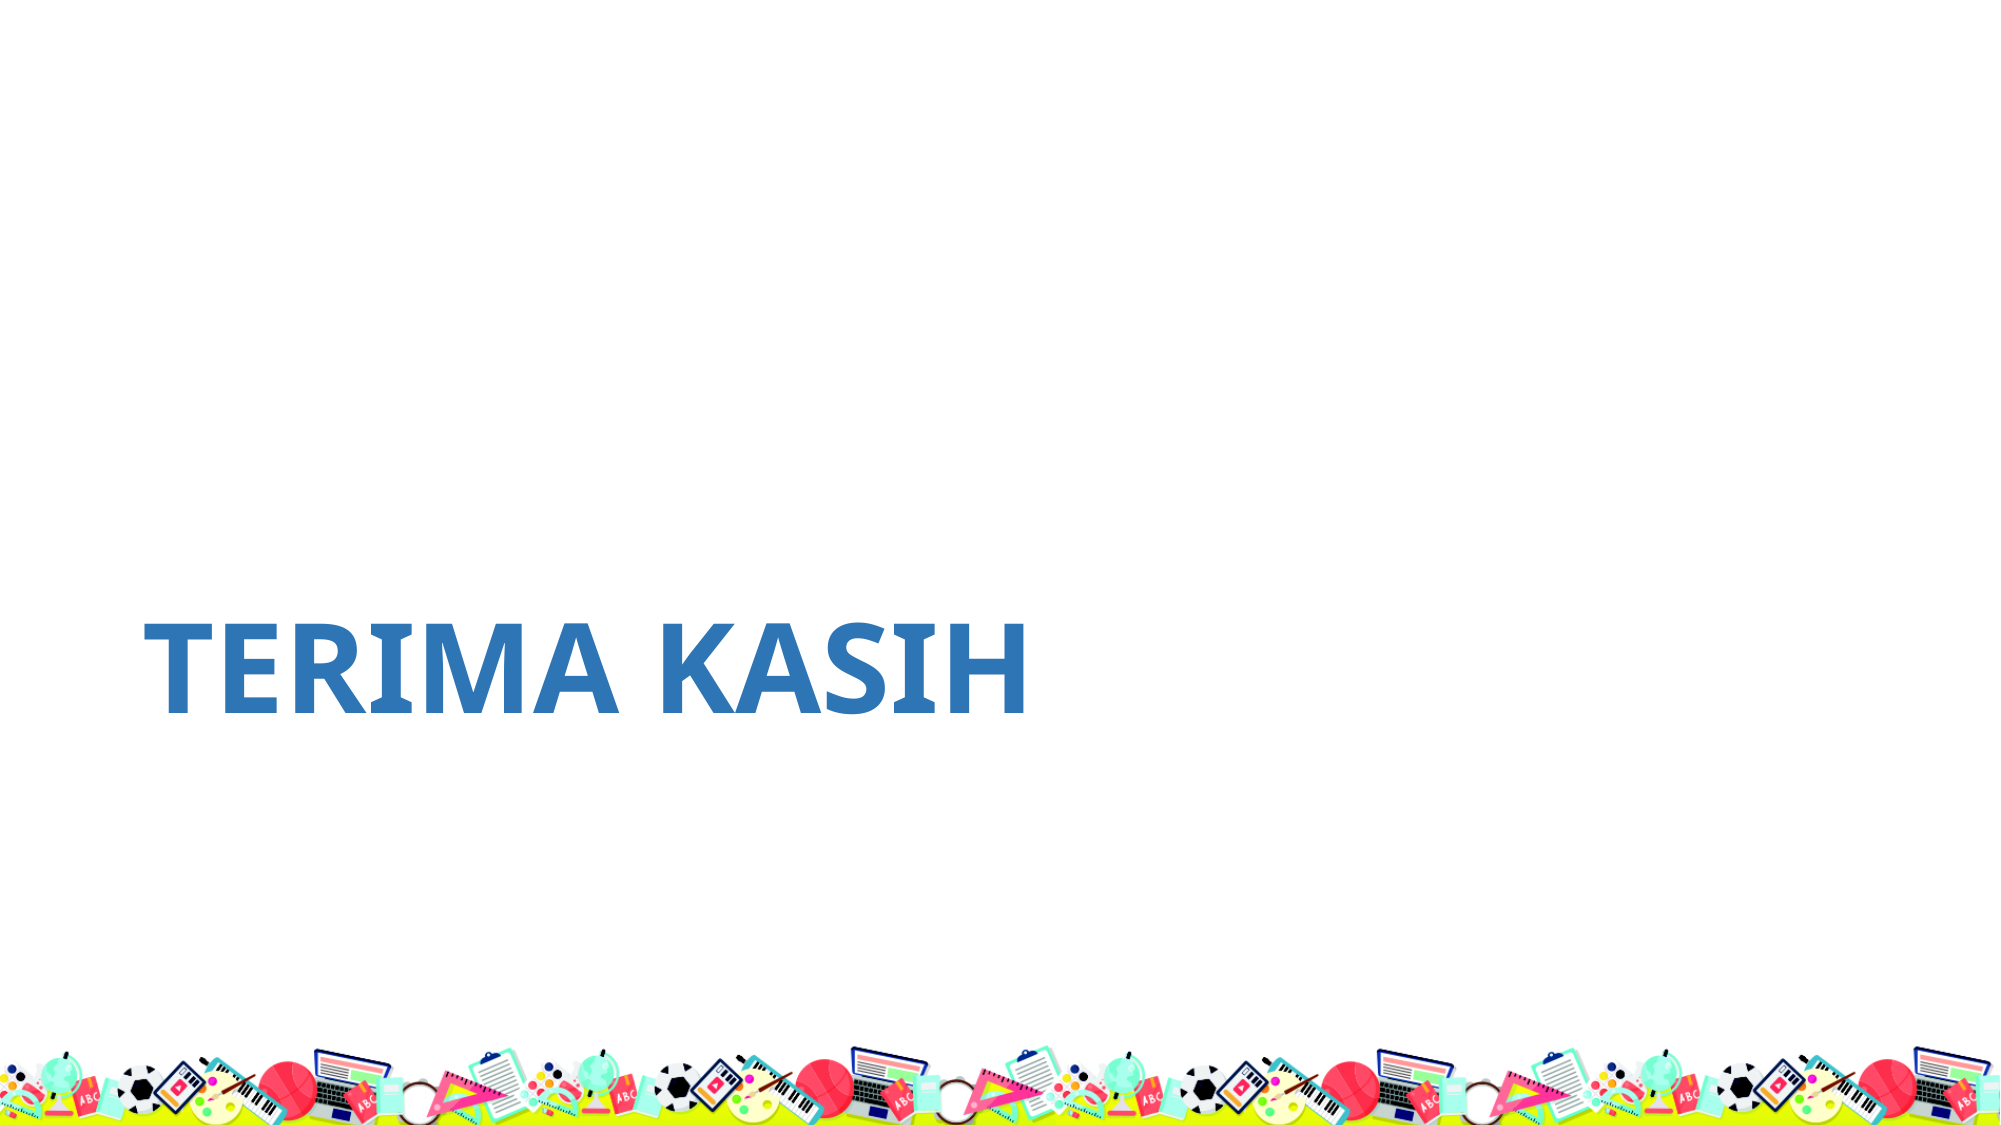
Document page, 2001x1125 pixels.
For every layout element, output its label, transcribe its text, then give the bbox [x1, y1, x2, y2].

title TERIMA KASIH [127, 280, 1853, 749]
picture [0, 0, 2000, 1125]
